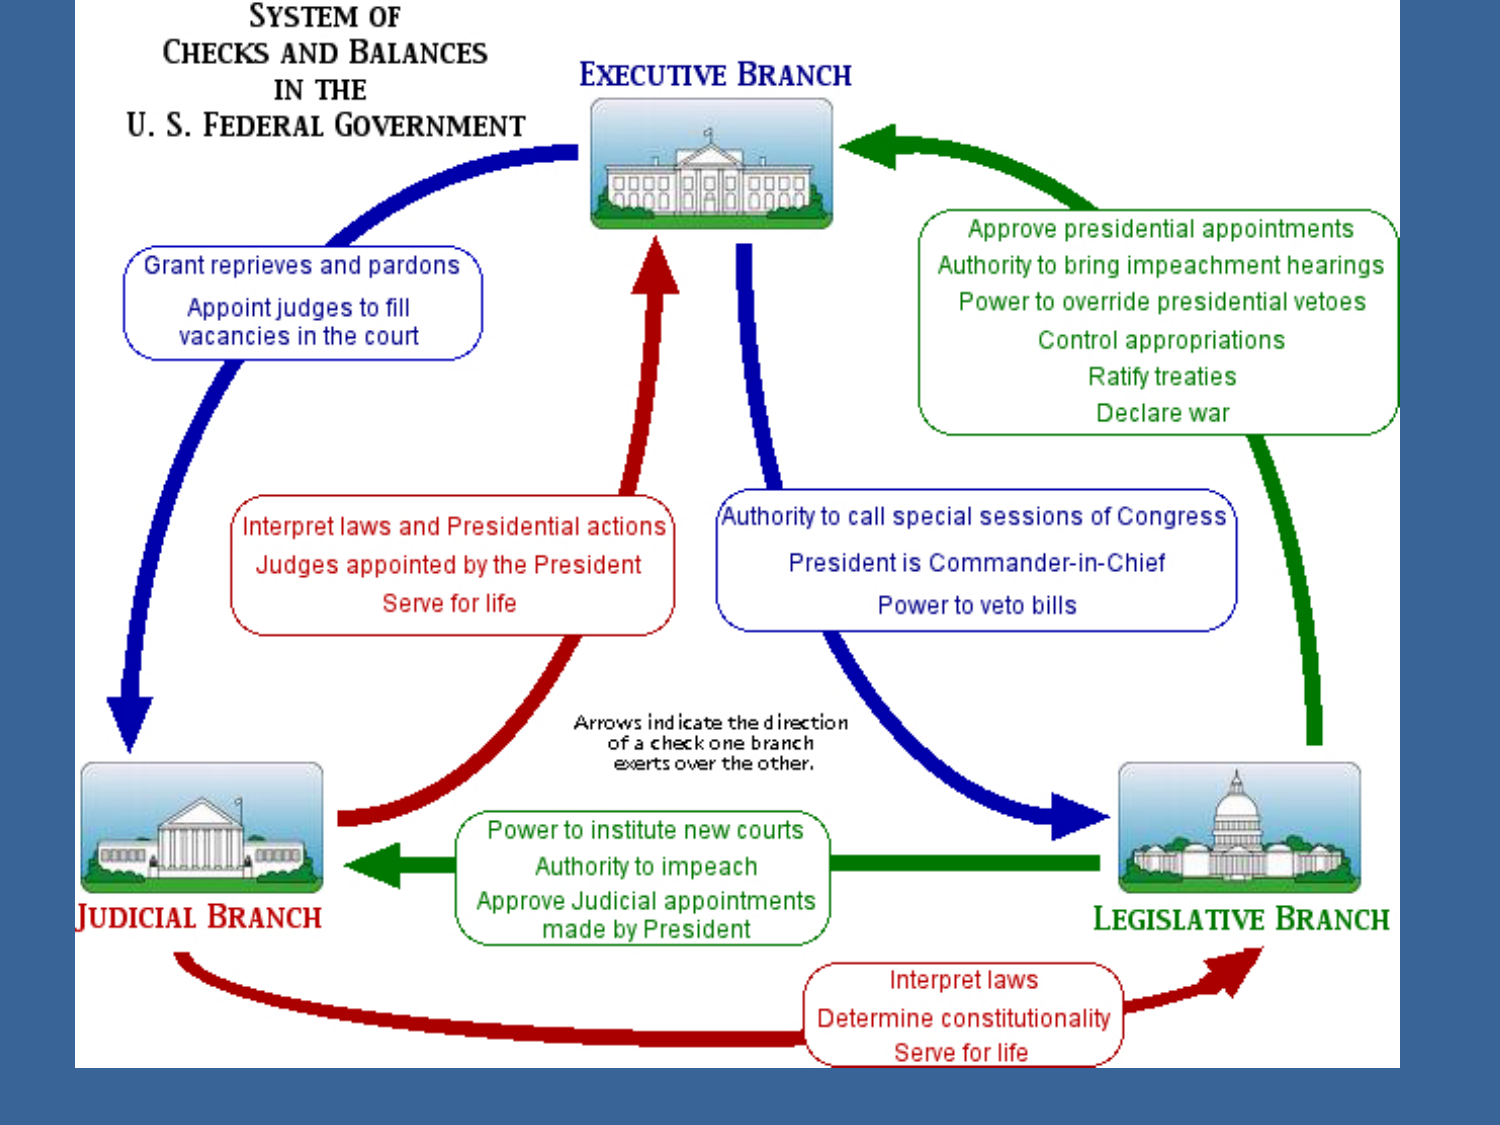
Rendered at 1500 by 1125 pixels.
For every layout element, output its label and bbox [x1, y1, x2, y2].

picture [74, 0, 1401, 1069]
